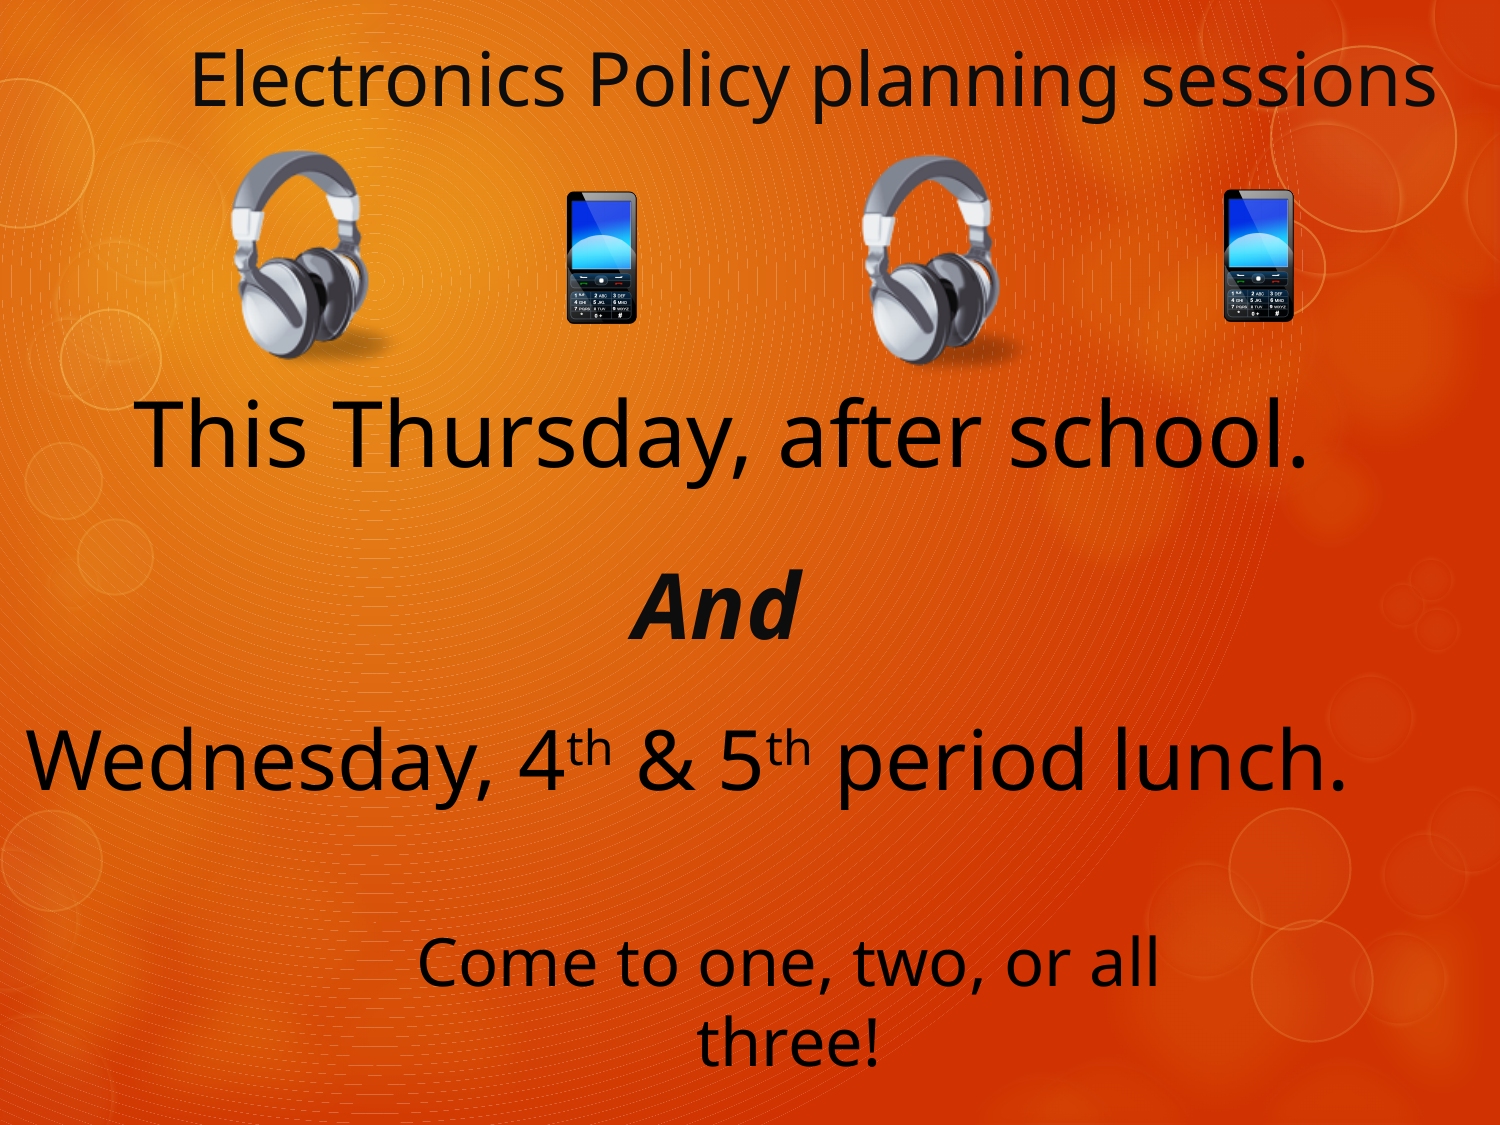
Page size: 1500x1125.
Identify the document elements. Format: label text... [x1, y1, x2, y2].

text_box And [618, 540, 937, 666]
text_box Wednesday, 4th & 5th period lunch. [10, 699, 1492, 815]
picture [186, 144, 424, 383]
picture [817, 149, 1055, 388]
text_box Electronics Policy planning sessions [173, 23, 1463, 129]
text_box [51, 29, 1364, 155]
picture [535, 186, 676, 327]
picture [1192, 185, 1333, 326]
text_box Come to one, two, or all three! [383, 912, 1196, 1088]
text_box This Thursday, after school. [118, 368, 1327, 494]
